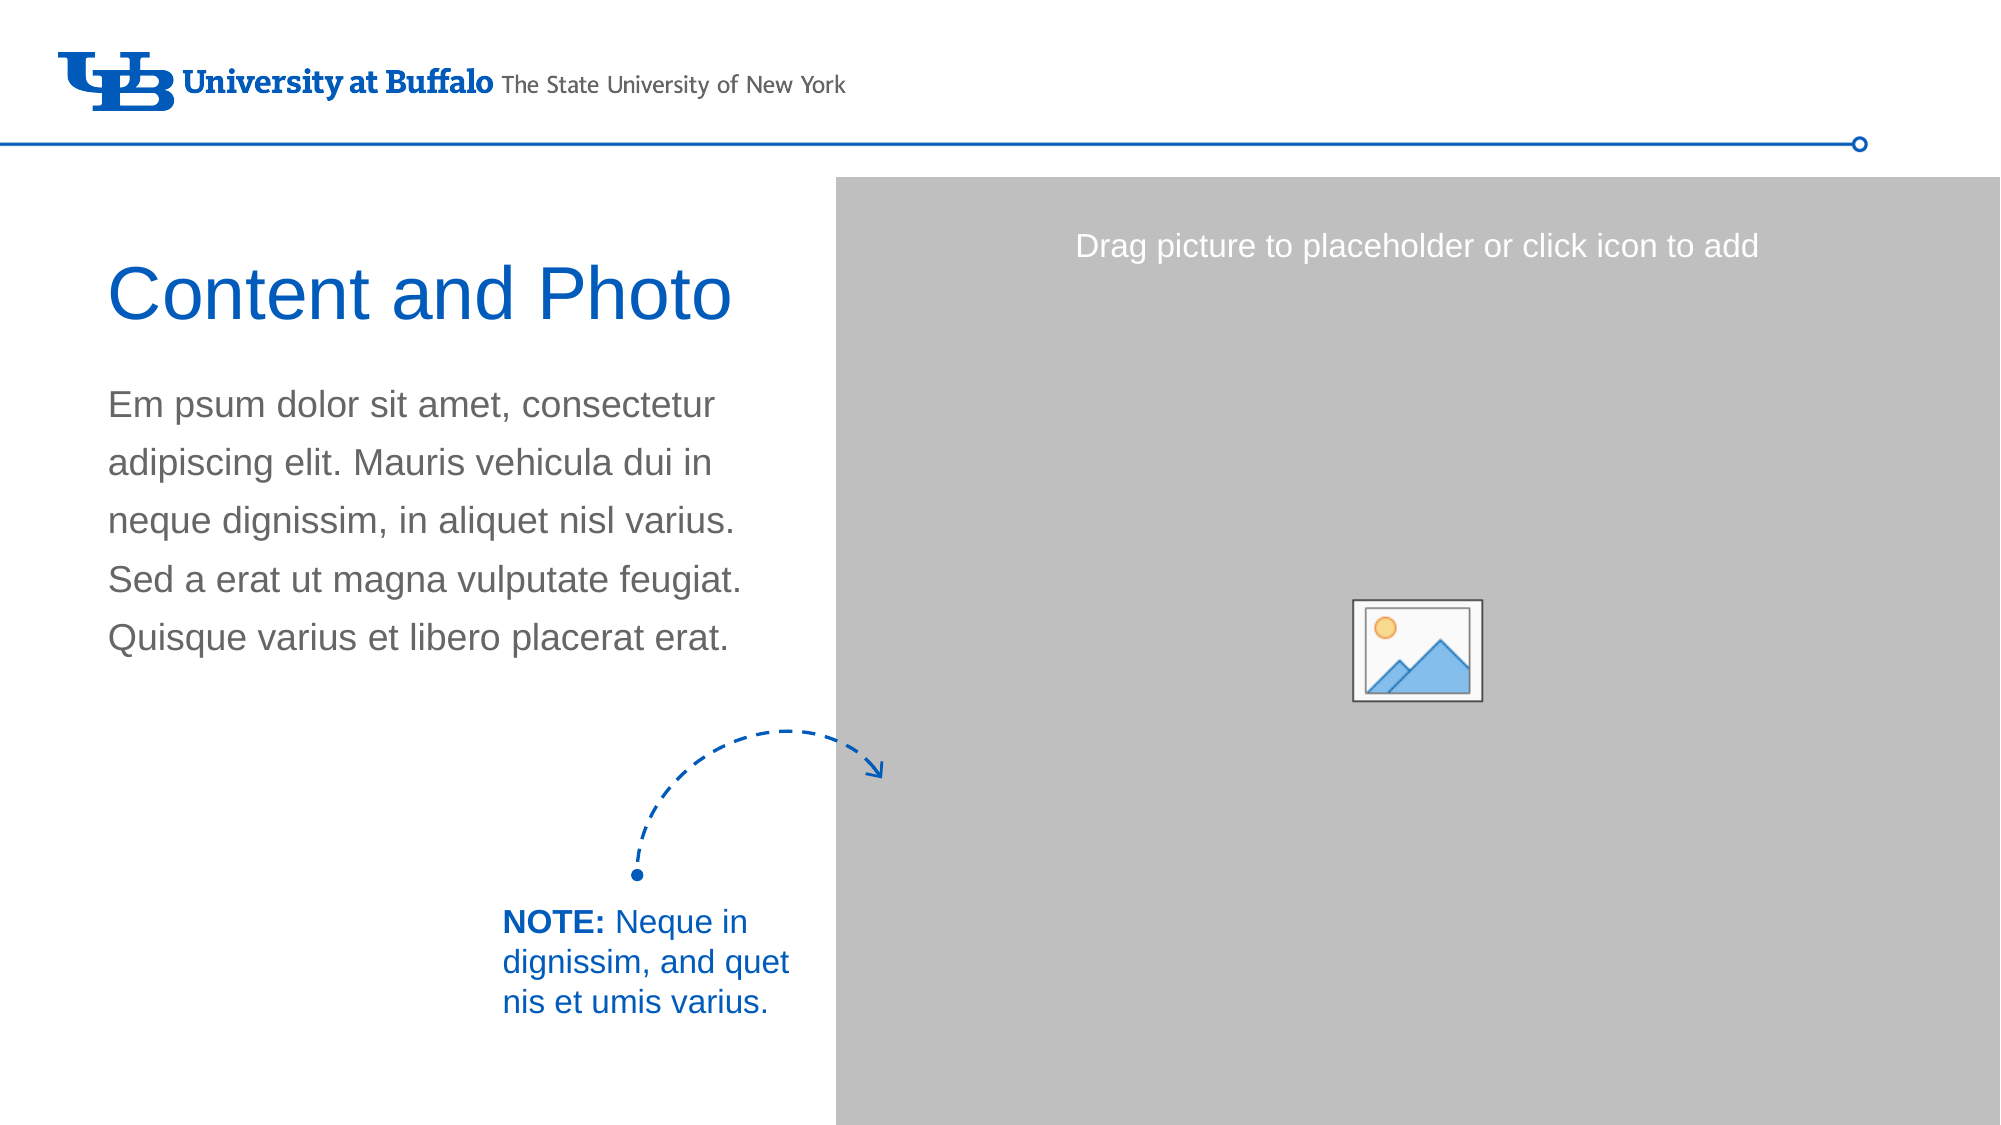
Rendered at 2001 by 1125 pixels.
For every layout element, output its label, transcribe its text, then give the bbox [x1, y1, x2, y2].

title Content and Photo [93, 246, 790, 343]
list Em psum dolor sit amet, consectetur adipiscing elit. Mauris vehicula dui in neque dignissim, in aliquet nisl varius. Sed a erat ut magna vulputate feugiat. Quisque varius et libero placerat erat. [93, 358, 790, 1010]
picture [0, 0, 2001, 1125]
text_box NOTE: Neque in dignissim, and quet nis et umis varius. [487, 892, 836, 1028]
text_box [631, 730, 836, 882]
